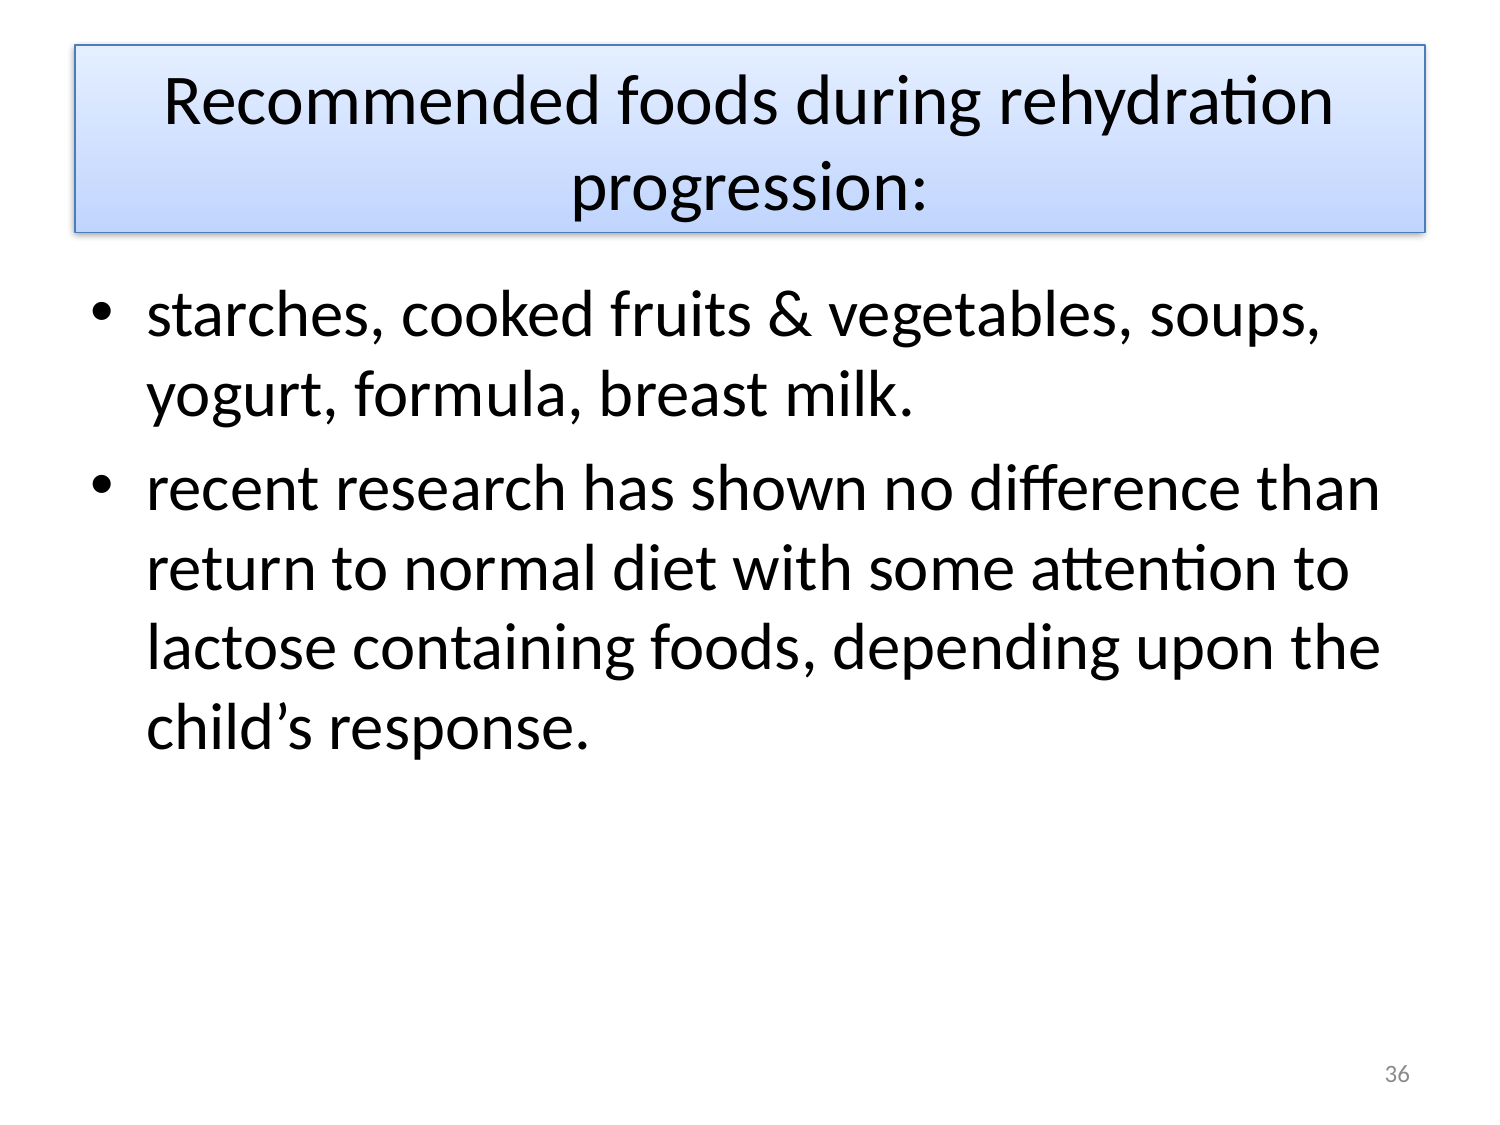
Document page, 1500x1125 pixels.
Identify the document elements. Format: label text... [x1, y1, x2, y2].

title Recommended foods during rehydration progression: [74, 44, 1426, 233]
slide_number 36 [1074, 1042, 1425, 1103]
list starches, cooked fruits & vegetables, soups, yogurt, formula, breast milk. recent research has shown no difference than return to normal diet with some attention to lactose containing foods, depending upon the child’s response. [75, 262, 1425, 1005]
